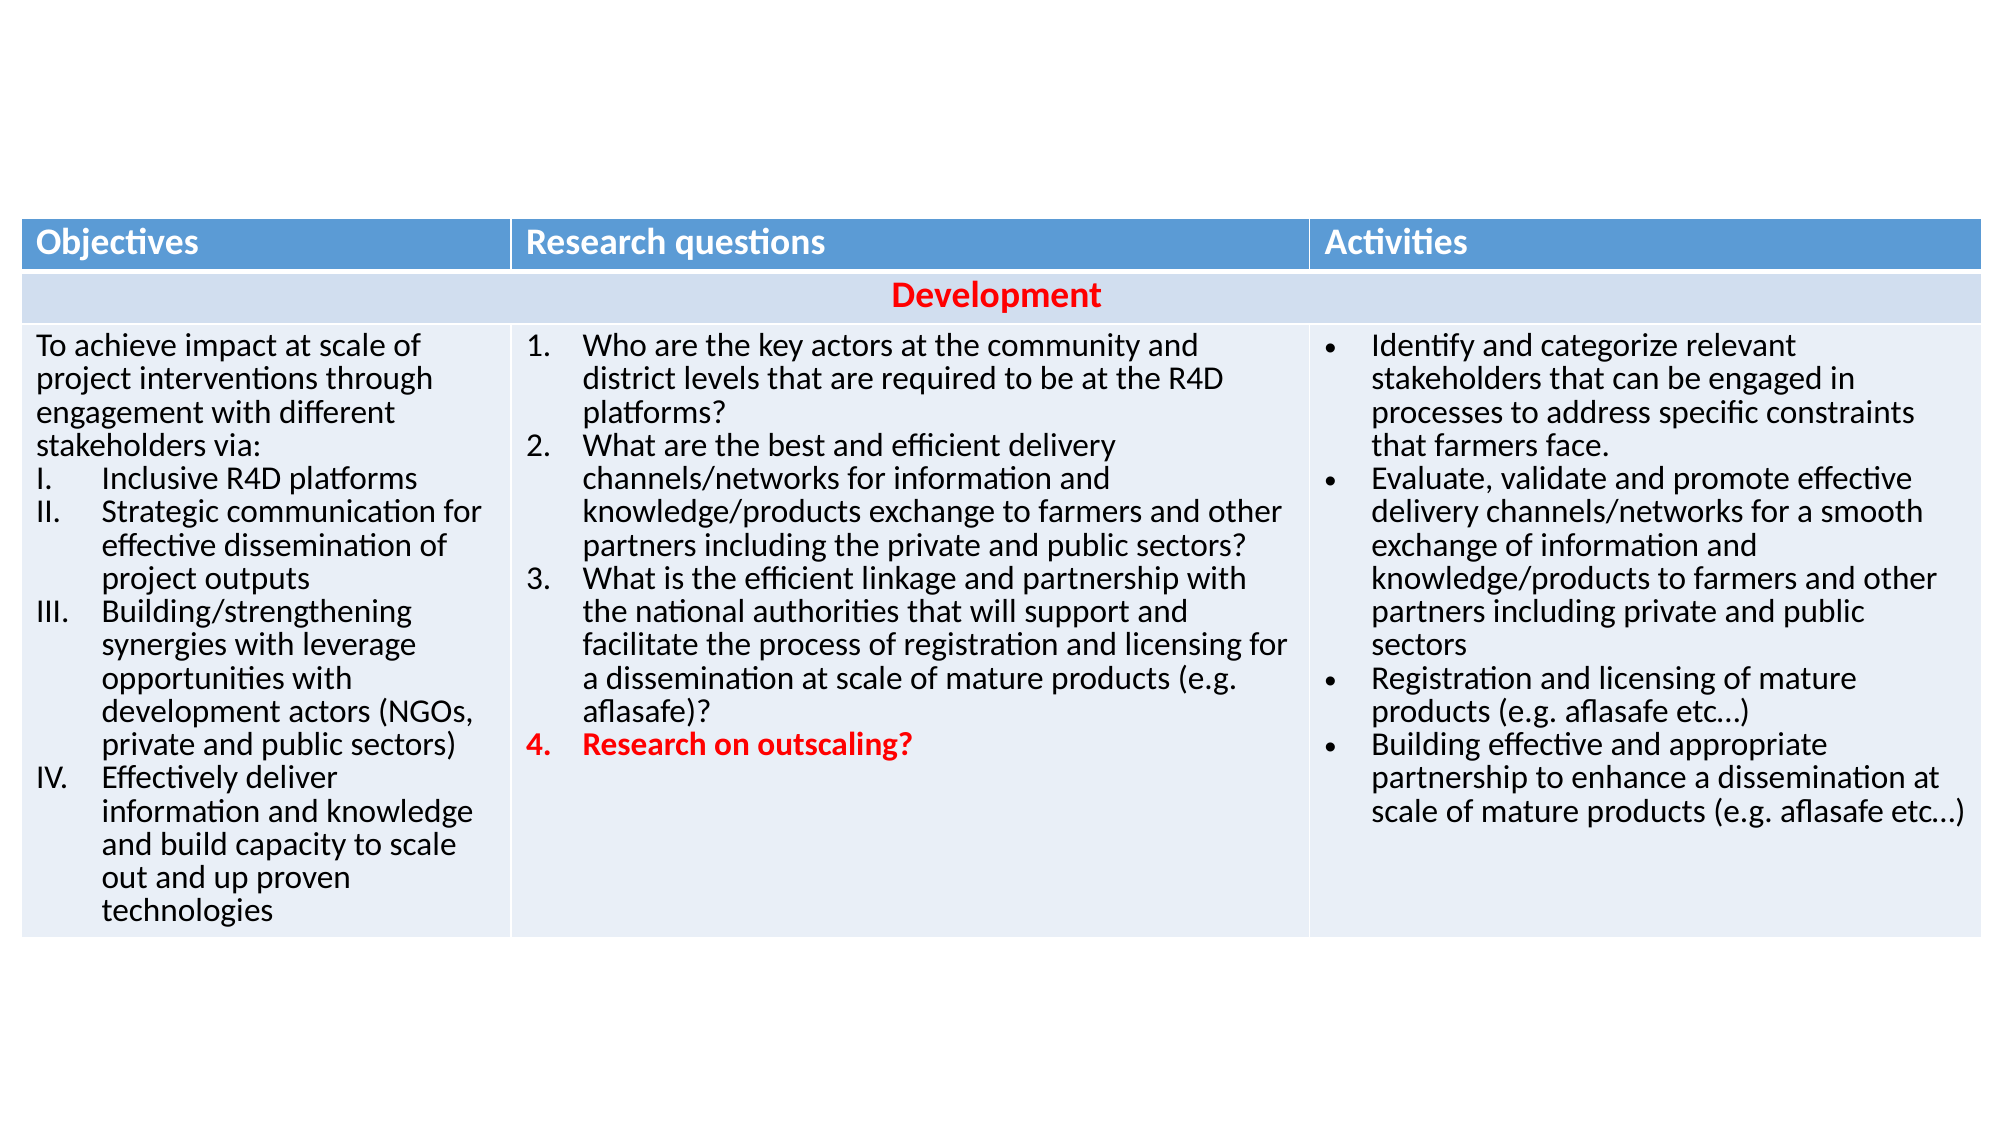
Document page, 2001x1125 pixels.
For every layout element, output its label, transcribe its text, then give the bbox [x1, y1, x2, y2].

table_header Research questions [512, 219, 1309, 269]
table_header Activities [1310, 219, 1981, 269]
table_cell To achieve impact at scale of project interventions through engagement with different stakeholders via: Inclusive R4D platforms Strategic communication for effective dissemination of project outputs Building/strengthening synergies with leverage opportunities with development actors (NGOs, private and public sectors) Effectively deliver information and knowledge and build capacity to scale out and up proven technologies [22, 325, 510, 937]
table_header Objectives [22, 219, 510, 269]
table_cell Who are the key actors at the community and district levels that are required to be at the R4D platforms? What are the best and efficient delivery channels/networks for information and knowledge/products exchange to farmers and other partners including the private and public sectors? What is the efficient linkage and partnership with the national authorities that will support and facilitate the process of registration and licensing for a dissemination at scale of mature products (e.g. aflasafe)? Research on outscaling? [512, 325, 1309, 937]
table_cell Identify and categorize relevant stakeholders that can be engaged in processes to address specific constraints that farmers face. Evaluate, validate and promote effective delivery channels/networks for a smooth exchange of information and knowledge/products to farmers and other partners including private and public sectors Registration and licensing of mature products (e.g. aflasafe etc…) Building effective and appropriate partnership to enhance a dissemination at scale of mature products (e.g. aflasafe etc…) [1310, 325, 1981, 937]
table_cell Development [22, 274, 1981, 323]
